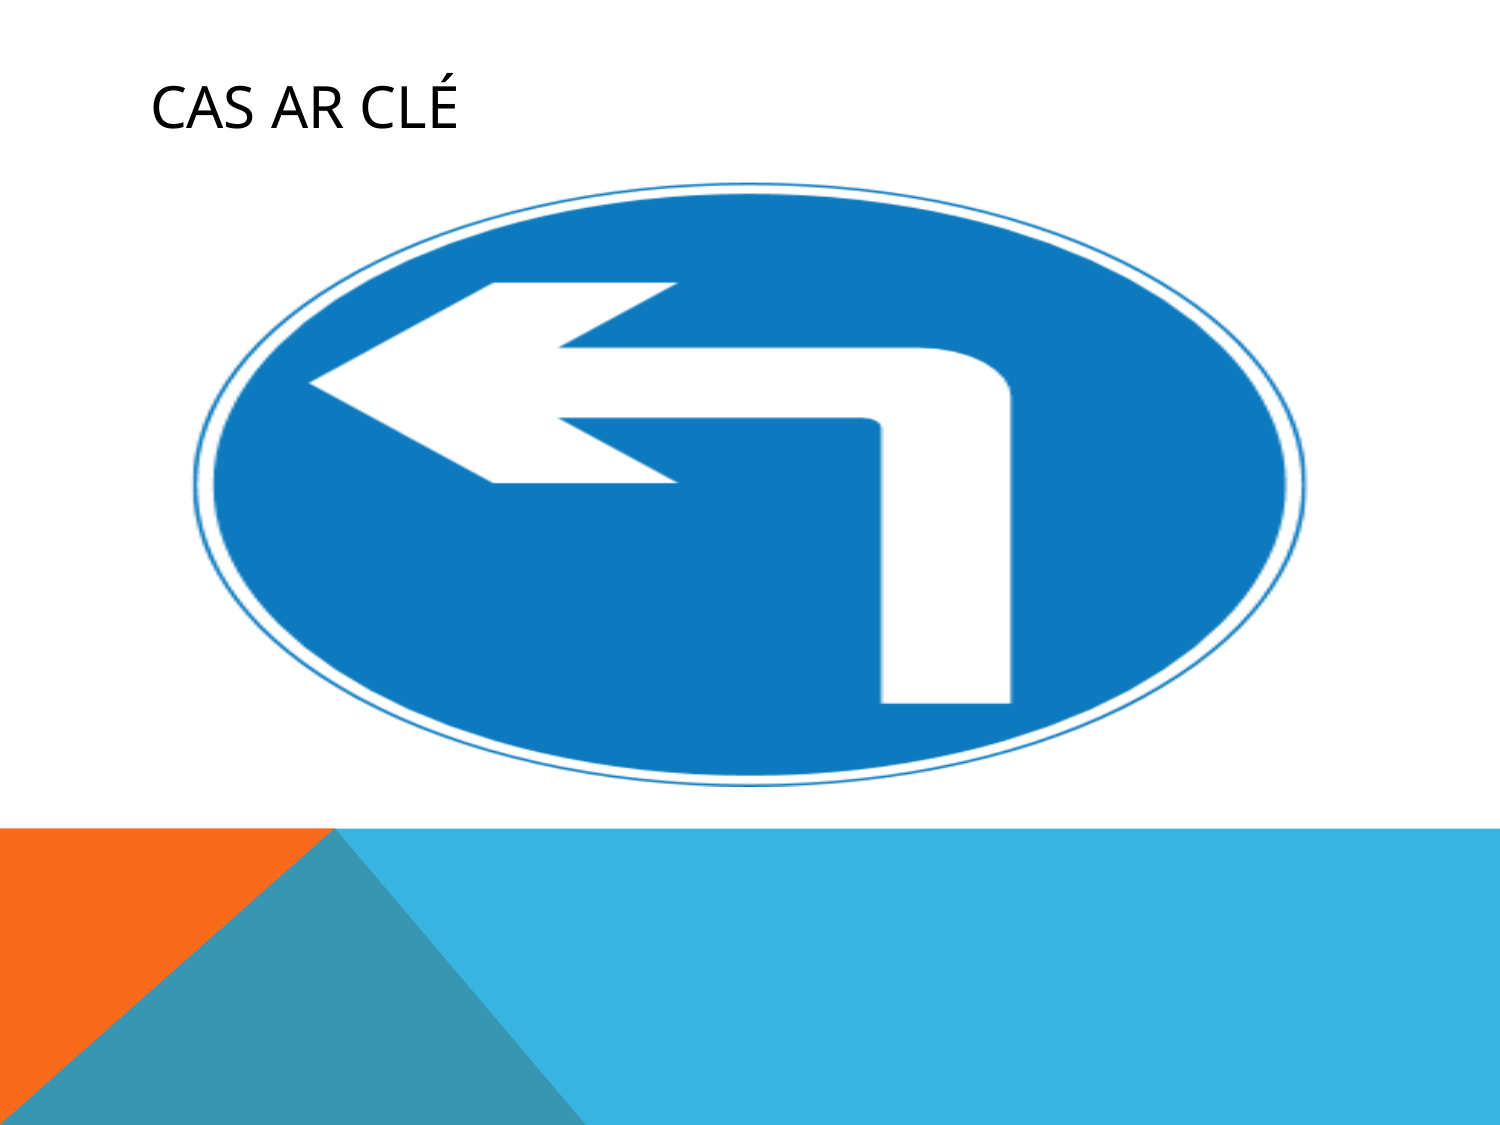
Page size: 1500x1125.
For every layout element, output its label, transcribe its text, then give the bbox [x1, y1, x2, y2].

picture [182, 172, 1318, 787]
title Cas ar clé [135, 60, 1369, 150]
